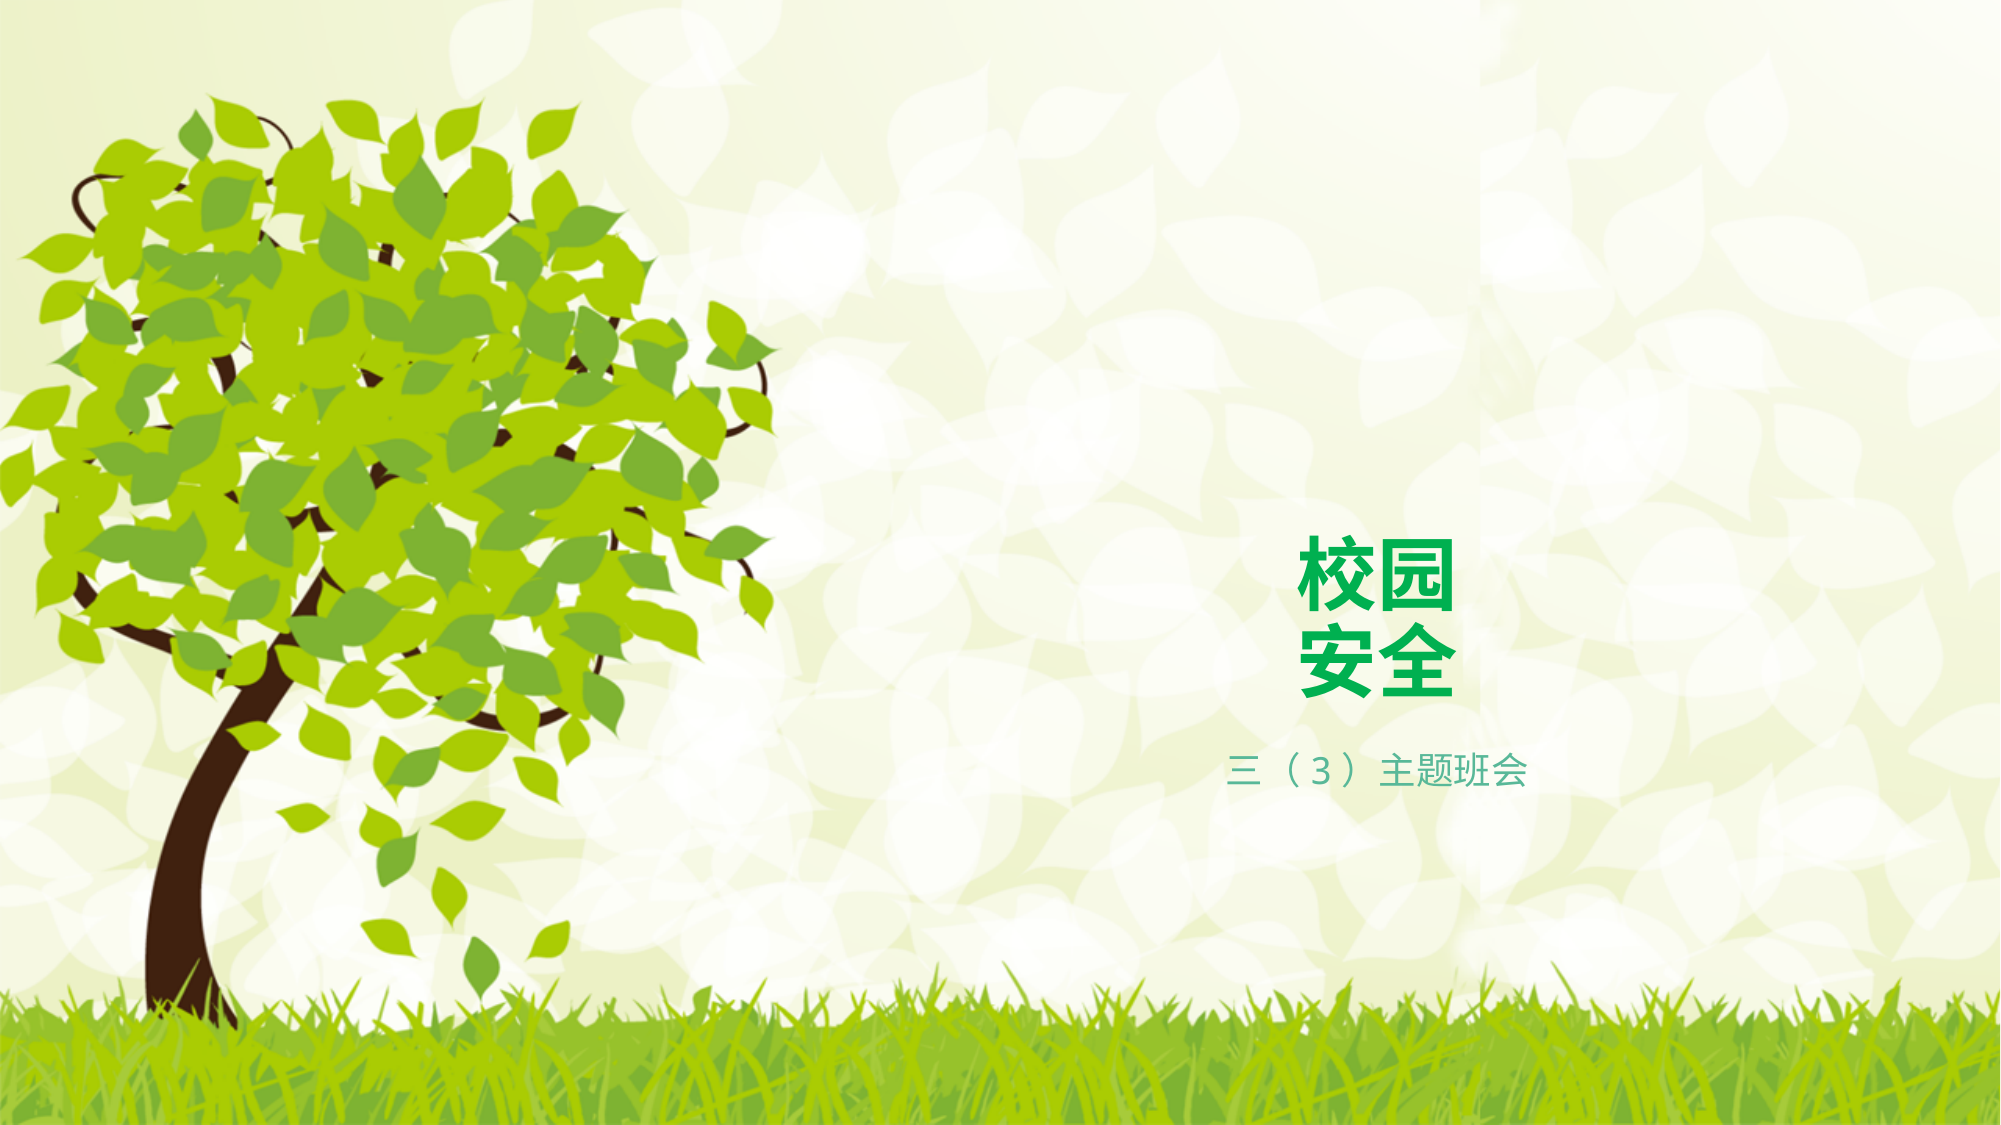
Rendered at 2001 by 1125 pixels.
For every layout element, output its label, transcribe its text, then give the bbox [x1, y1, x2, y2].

title 校园 安全 [804, 522, 1950, 716]
picture [0, 0, 2001, 1125]
subtitle 三（3）主题班会 [804, 744, 1950, 822]
